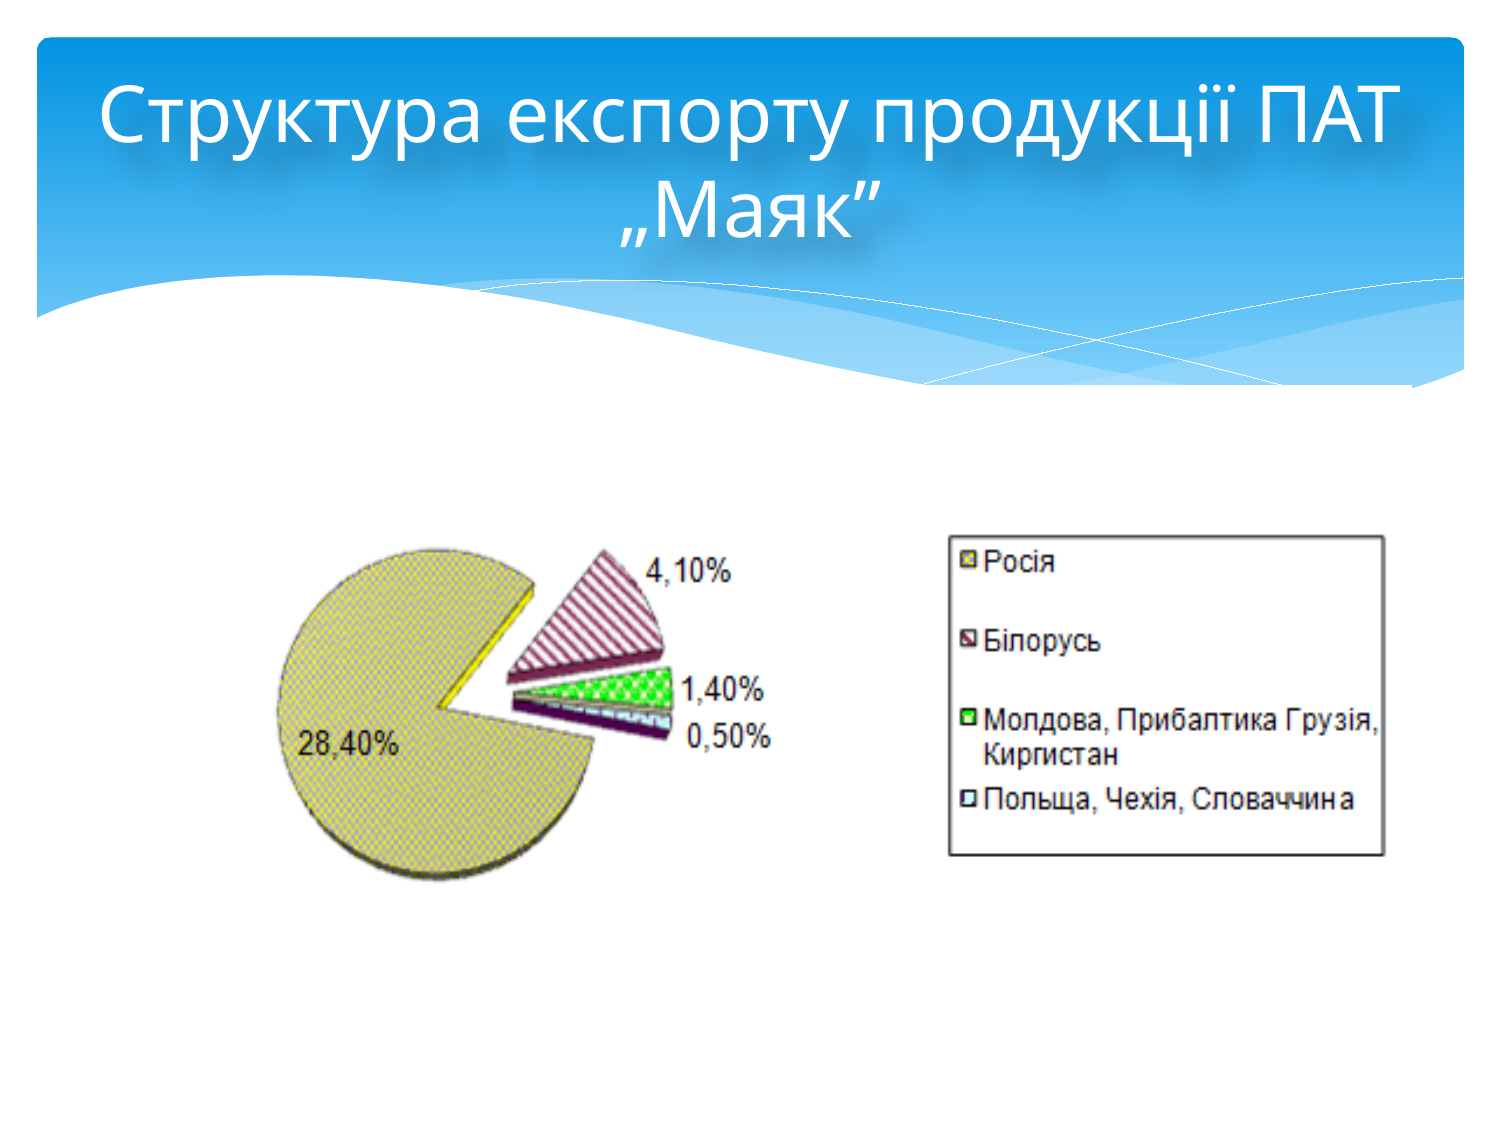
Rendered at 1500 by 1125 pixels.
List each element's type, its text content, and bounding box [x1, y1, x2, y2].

title Структура експорту продукції ПАТ „Маяк” [75, 55, 1425, 261]
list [88, 385, 1412, 1036]
